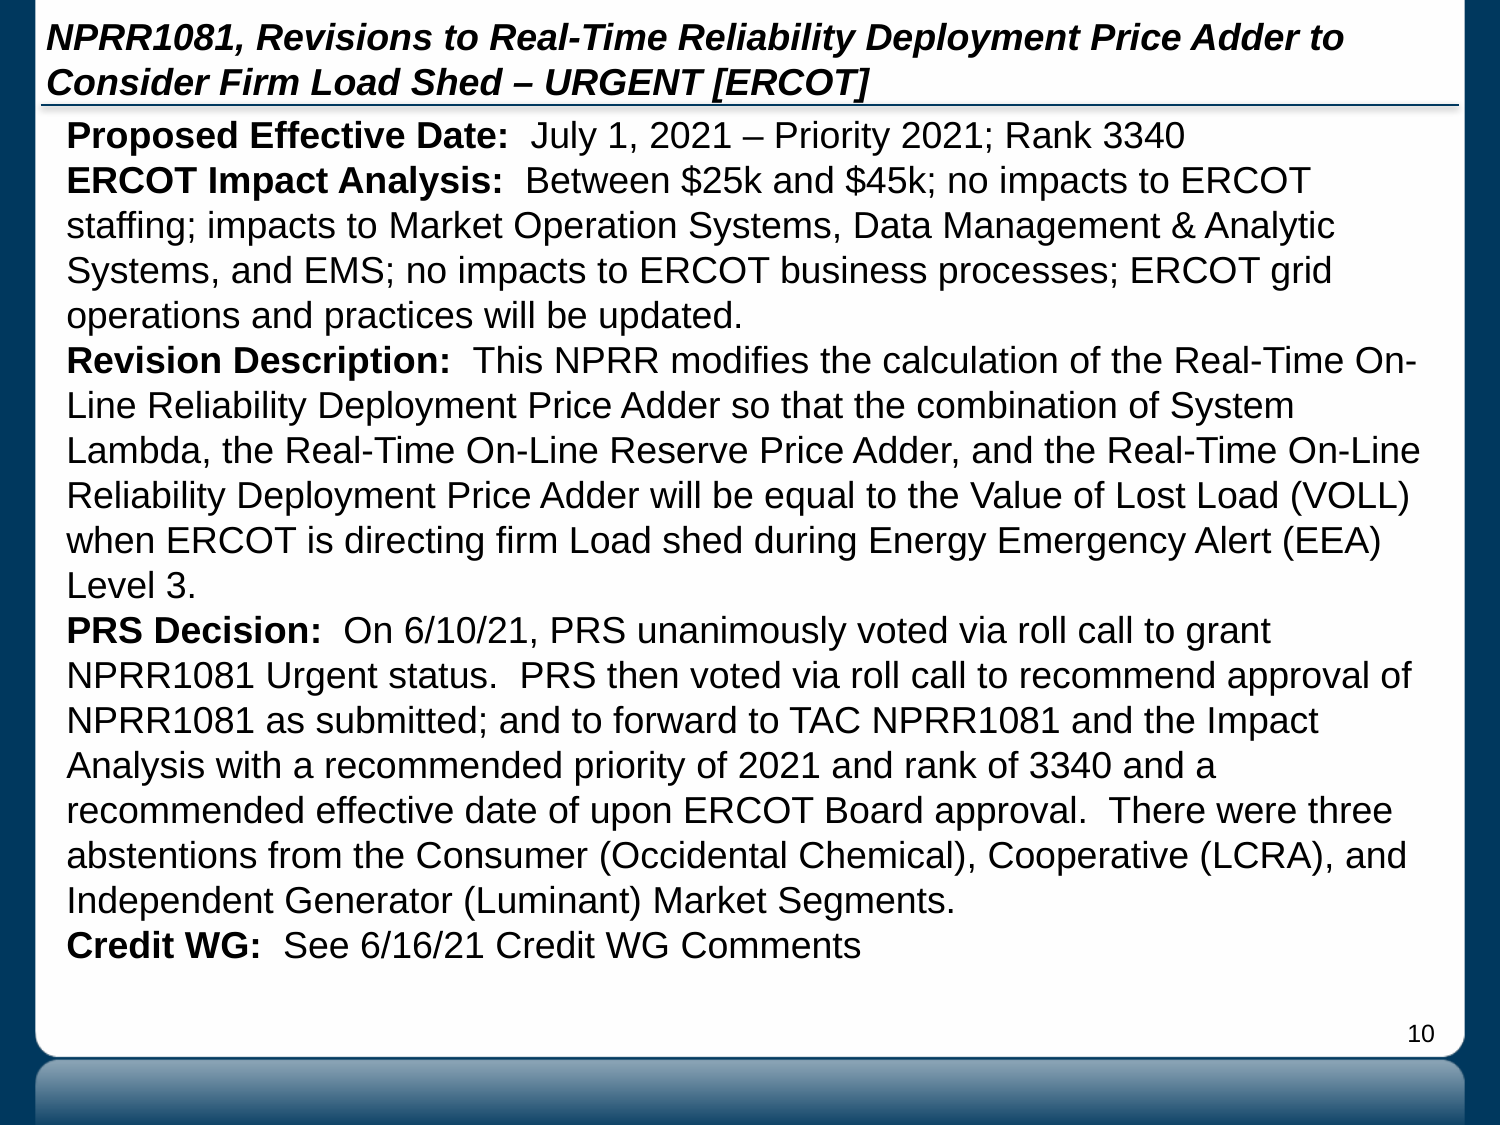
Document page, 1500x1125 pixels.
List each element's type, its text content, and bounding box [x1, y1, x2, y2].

title NPRR1081, Revisions to Real-Time Reliability Deployment Price Adder to Consider Firm Load Shed – URGENT [ERCOT] [31, 20, 1464, 97]
picture [35, 0, 1465, 1125]
text_box Proposed Effective Date: July 1, 2021 – Priority 2021; Rank 3340 ERCOT Impact Analysis: Between $25k and $45k; no impacts to ERCOT staffing; impacts to Market Operation Systems, Data Management & Analytic Systems, and EMS; no impacts to ERCOT business processes; ERCOT grid operations and practices will be updated. Revision Description: This NPRR modifies the calculation of the Real-Time On-Line Reliability Deployment Price Adder so that the combination of System Lambda, the Real-Time On-Line Reserve Price Adder, and the Real-Time On-Line Reliability Deployment Price Adder will be equal to the Value of Lost Load (VOLL) when ERCOT is directing firm Load shed during Energy Emergency Alert (EEA) Level 3. PRS Decision: On 6/10/21, PRS unanimously voted via roll call to grant NPRR1081 Urgent status. PRS then voted via roll call to recommend approval of NPRR1081 as submitted; and to forward to TAC NPRR1081 and the Impact Analysis with a recommended priority of 2021 and rank of 3340 and a recommended effective date of upon ERCOT Board approval. There were three abstentions from the Consumer (Occidental Chemical), Cooperative (LCRA), and Independent Generator (Luminant) Market Segments. Credit WG: See 6/16/21 Credit WG Comments [51, 103, 1444, 974]
